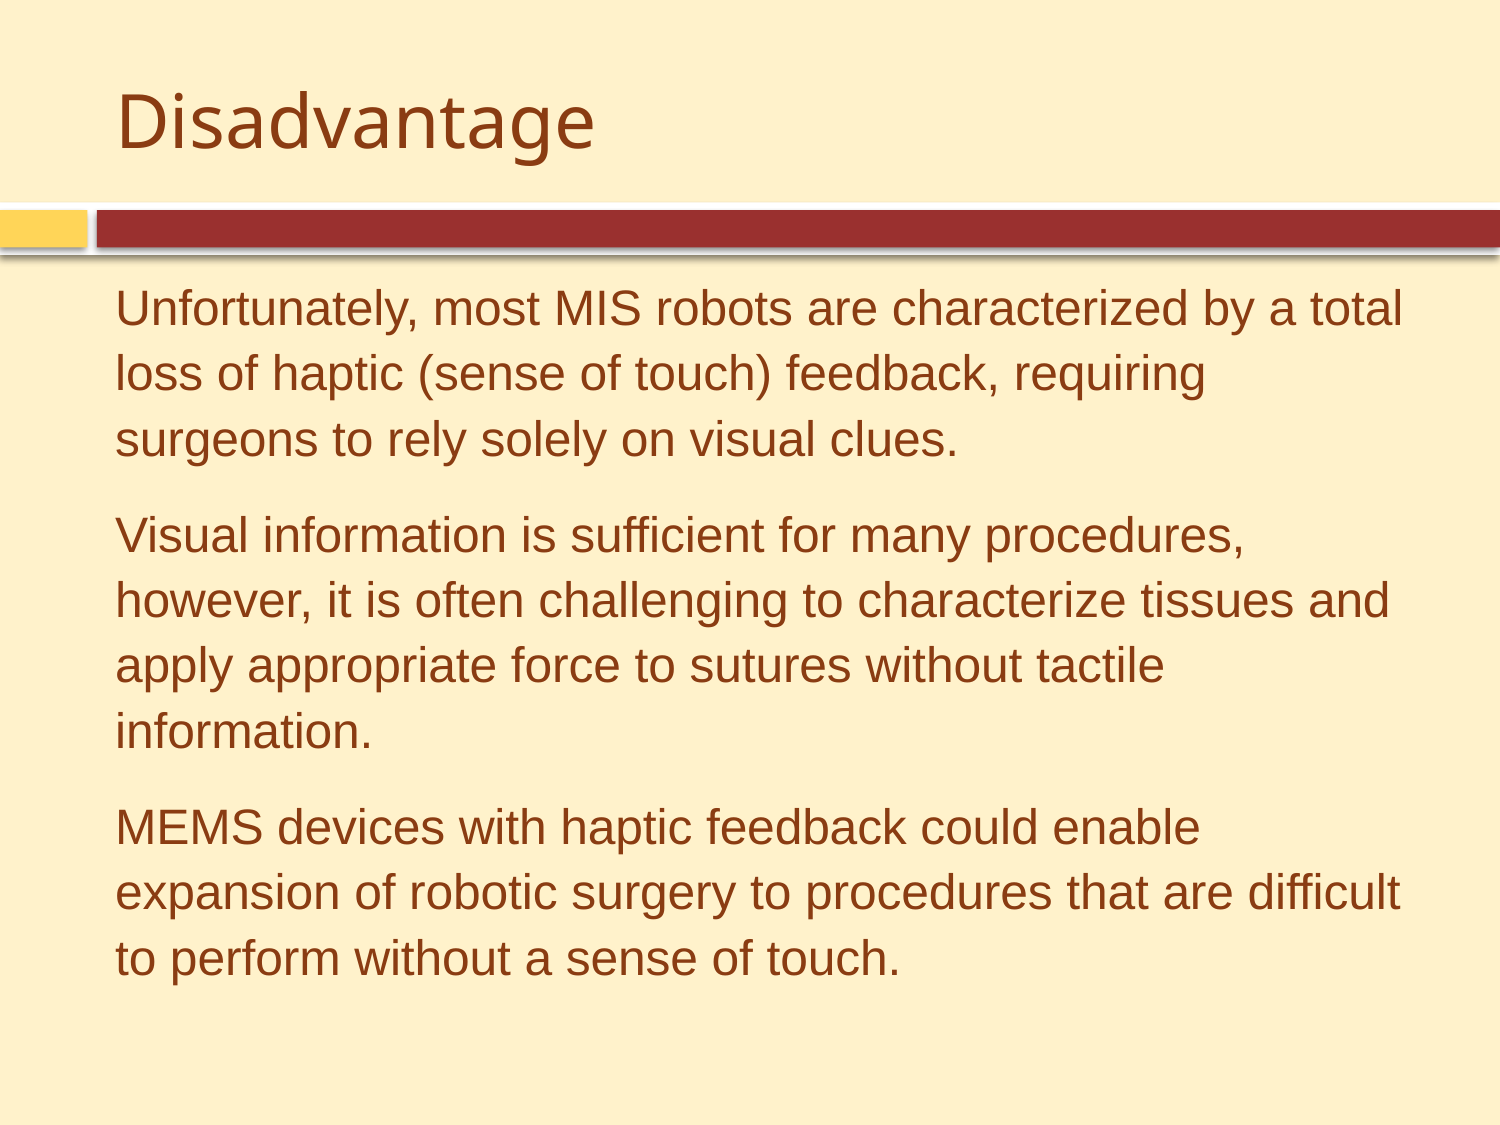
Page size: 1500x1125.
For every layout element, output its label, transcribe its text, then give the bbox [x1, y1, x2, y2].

title Disadvantage [100, 37, 1438, 200]
list Unfortunately, most MIS robots are characterized by a total loss of haptic (sense of touch) feedback, requiring surgeons to rely solely on visual clues. Visual information is sufficient for many procedures, however, it is often challenging to characterize tissues and apply appropriate force to sutures without tactile information. MEMS devices with haptic feedback could enable expansion of robotic surgery to procedures that are difficult to perform without a sense of touch. [100, 262, 1438, 1000]
